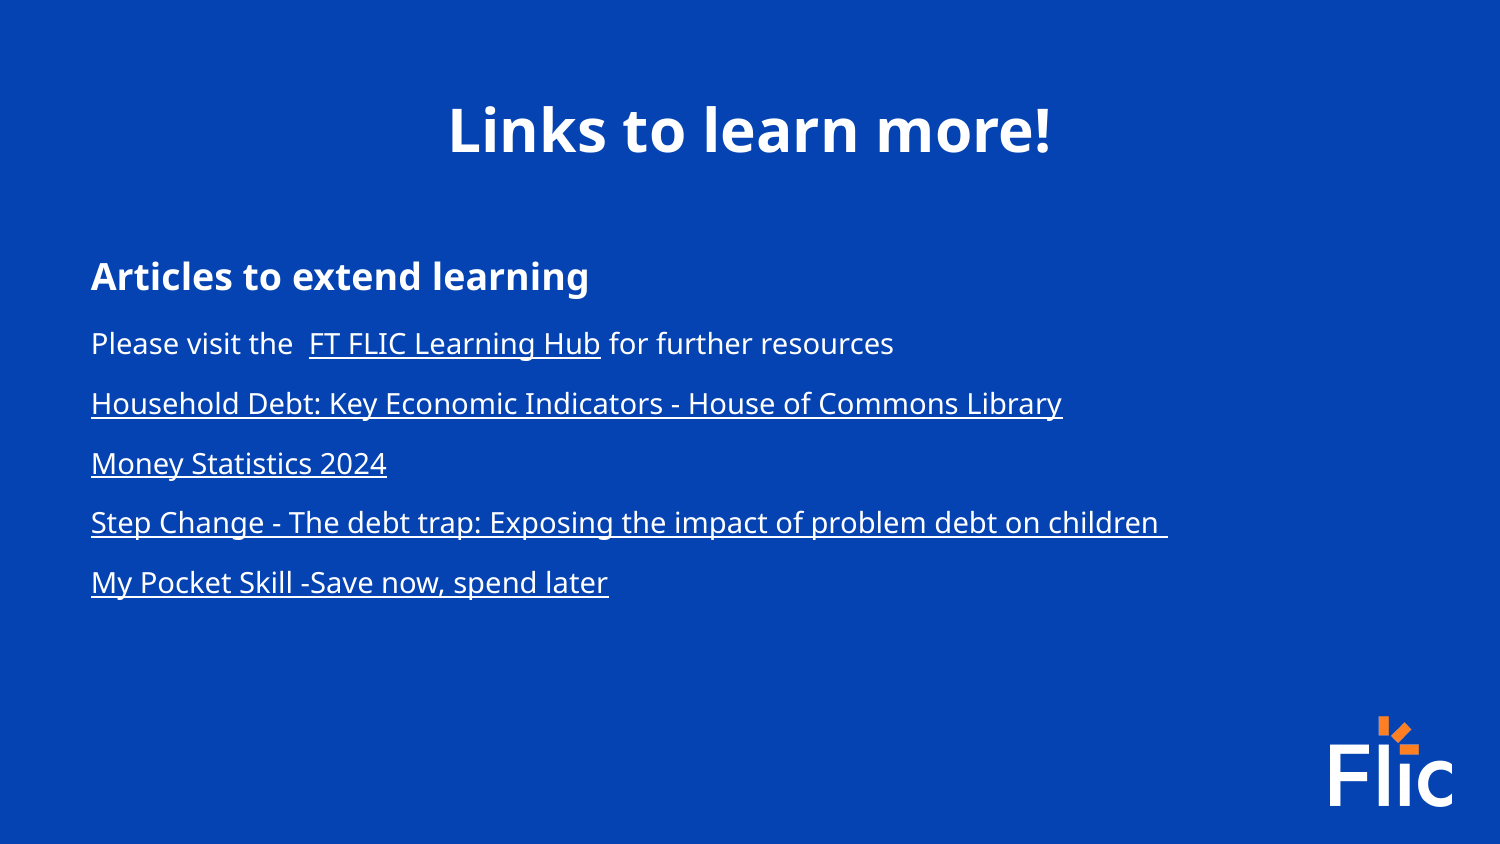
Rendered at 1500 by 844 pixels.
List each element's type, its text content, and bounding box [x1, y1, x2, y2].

text_box Articles to extend learning Please visit the FT FLIC Learning Hub for further resources Household Debt: Key Economic Indicators - House of Commons Library Money Statistics 2024 Step Change - The debt trap: Exposing the impact of problem debt on children My Pocket Skill -Save now, spend later [75, 187, 1368, 619]
picture [1330, 716, 1452, 807]
text_box Links to learn more! [268, 66, 1231, 180]
